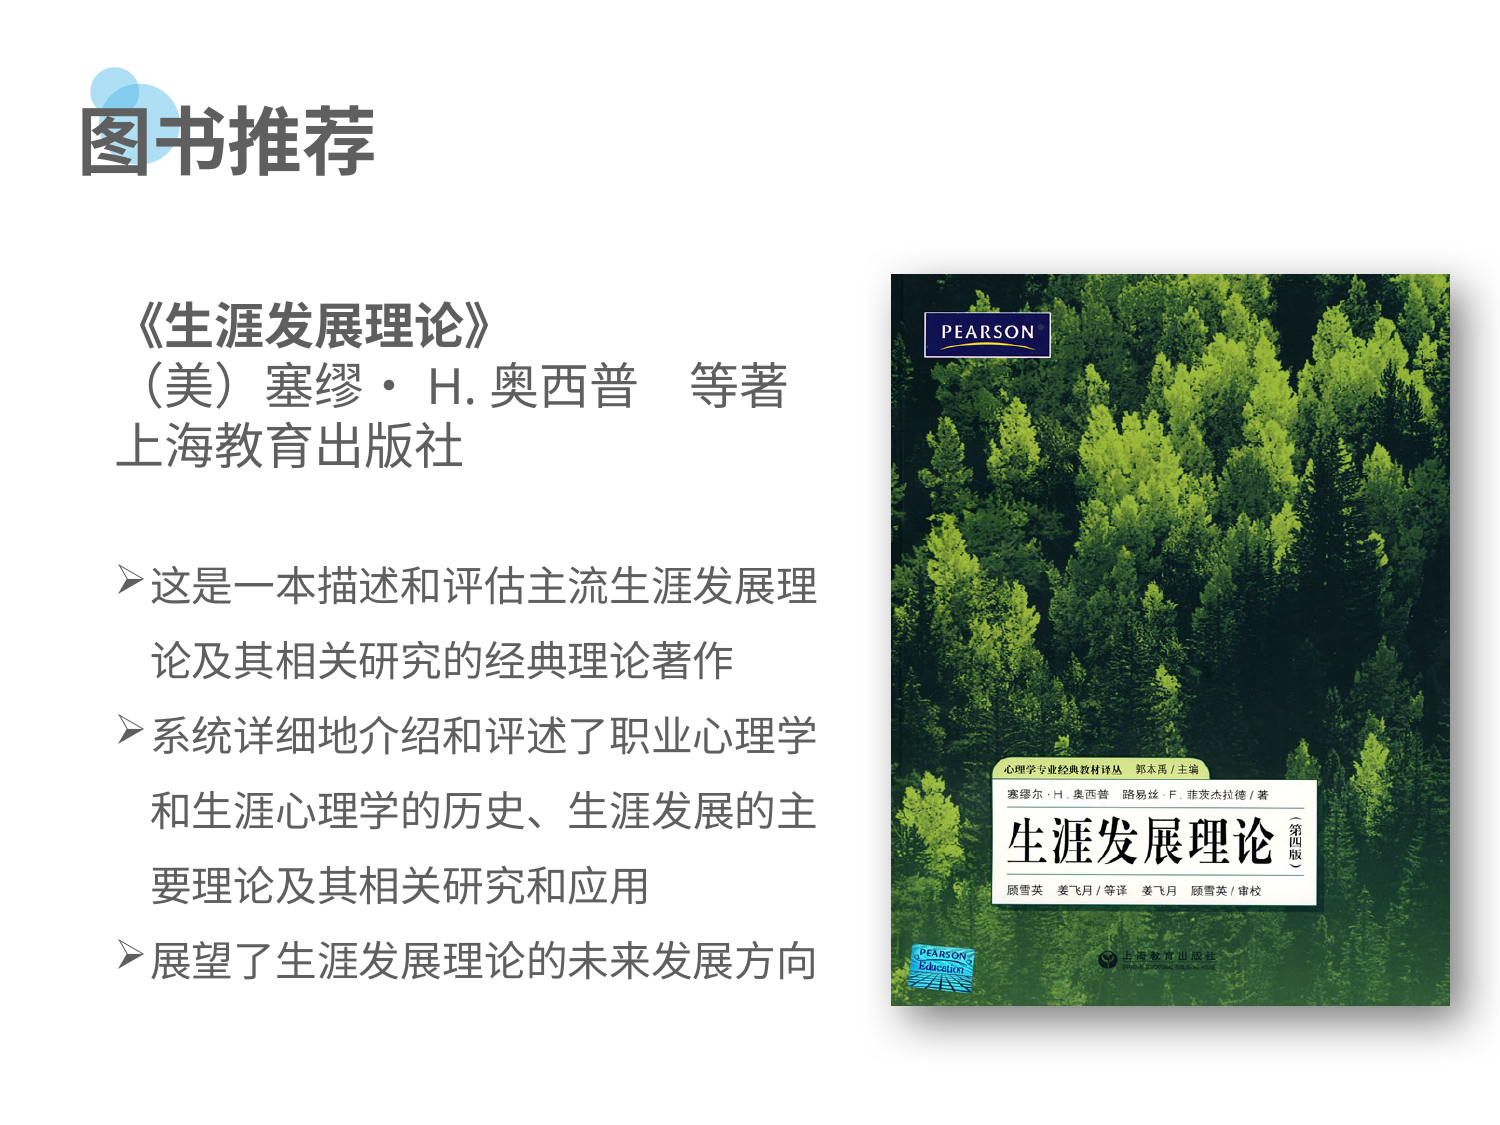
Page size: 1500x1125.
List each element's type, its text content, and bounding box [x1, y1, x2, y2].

text_box 《生涯发展理论》 （美）塞缪•H.奥西普 等著 上海教育出版社 这是一本描述和评估主流生涯发展理论及其相关研究的经典理论著作 系统详细地介绍和评述了职业心理学和生涯心理学的历史、生涯发展的主要理论及其相关研究和应用 展望了生涯发展理论的未来发展方向 [99, 287, 857, 993]
picture [891, 274, 1450, 1006]
text_box 图书推荐 [62, 87, 1000, 193]
